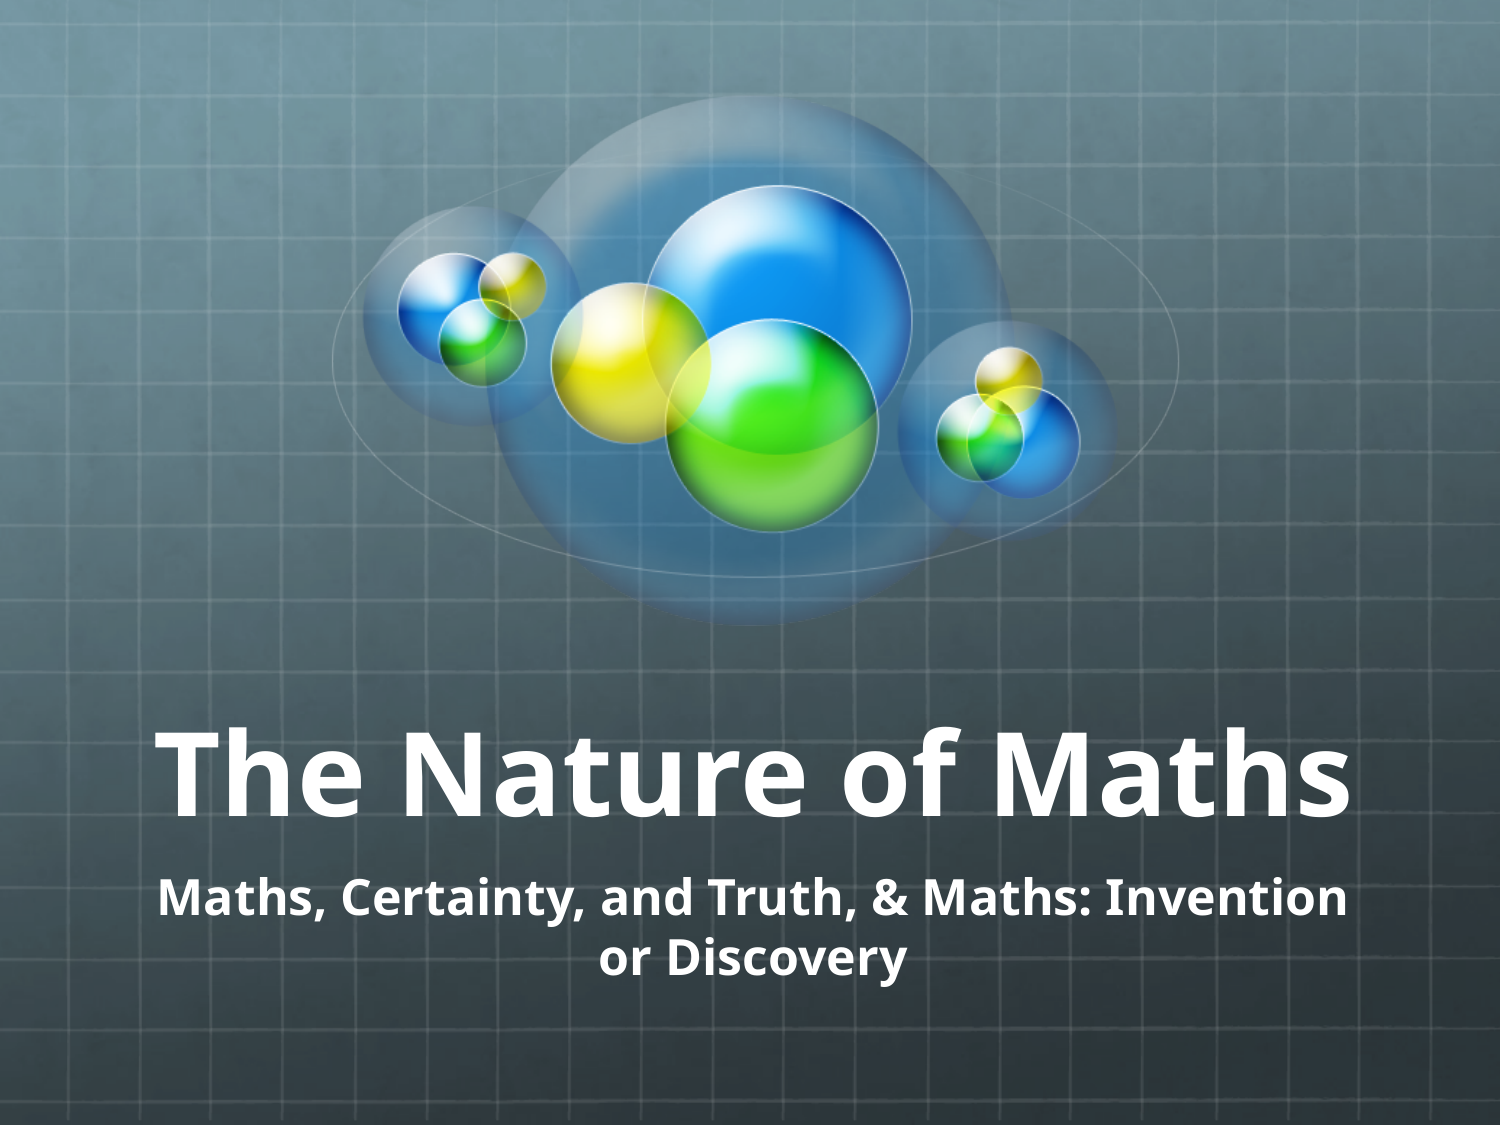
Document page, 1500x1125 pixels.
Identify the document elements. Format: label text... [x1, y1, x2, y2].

title The Nature of Maths [134, 681, 1372, 848]
picture [0, 0, 1500, 1125]
subtitle Maths, Certainty, and Truth, & Maths: Invention or Discovery [134, 858, 1372, 1028]
